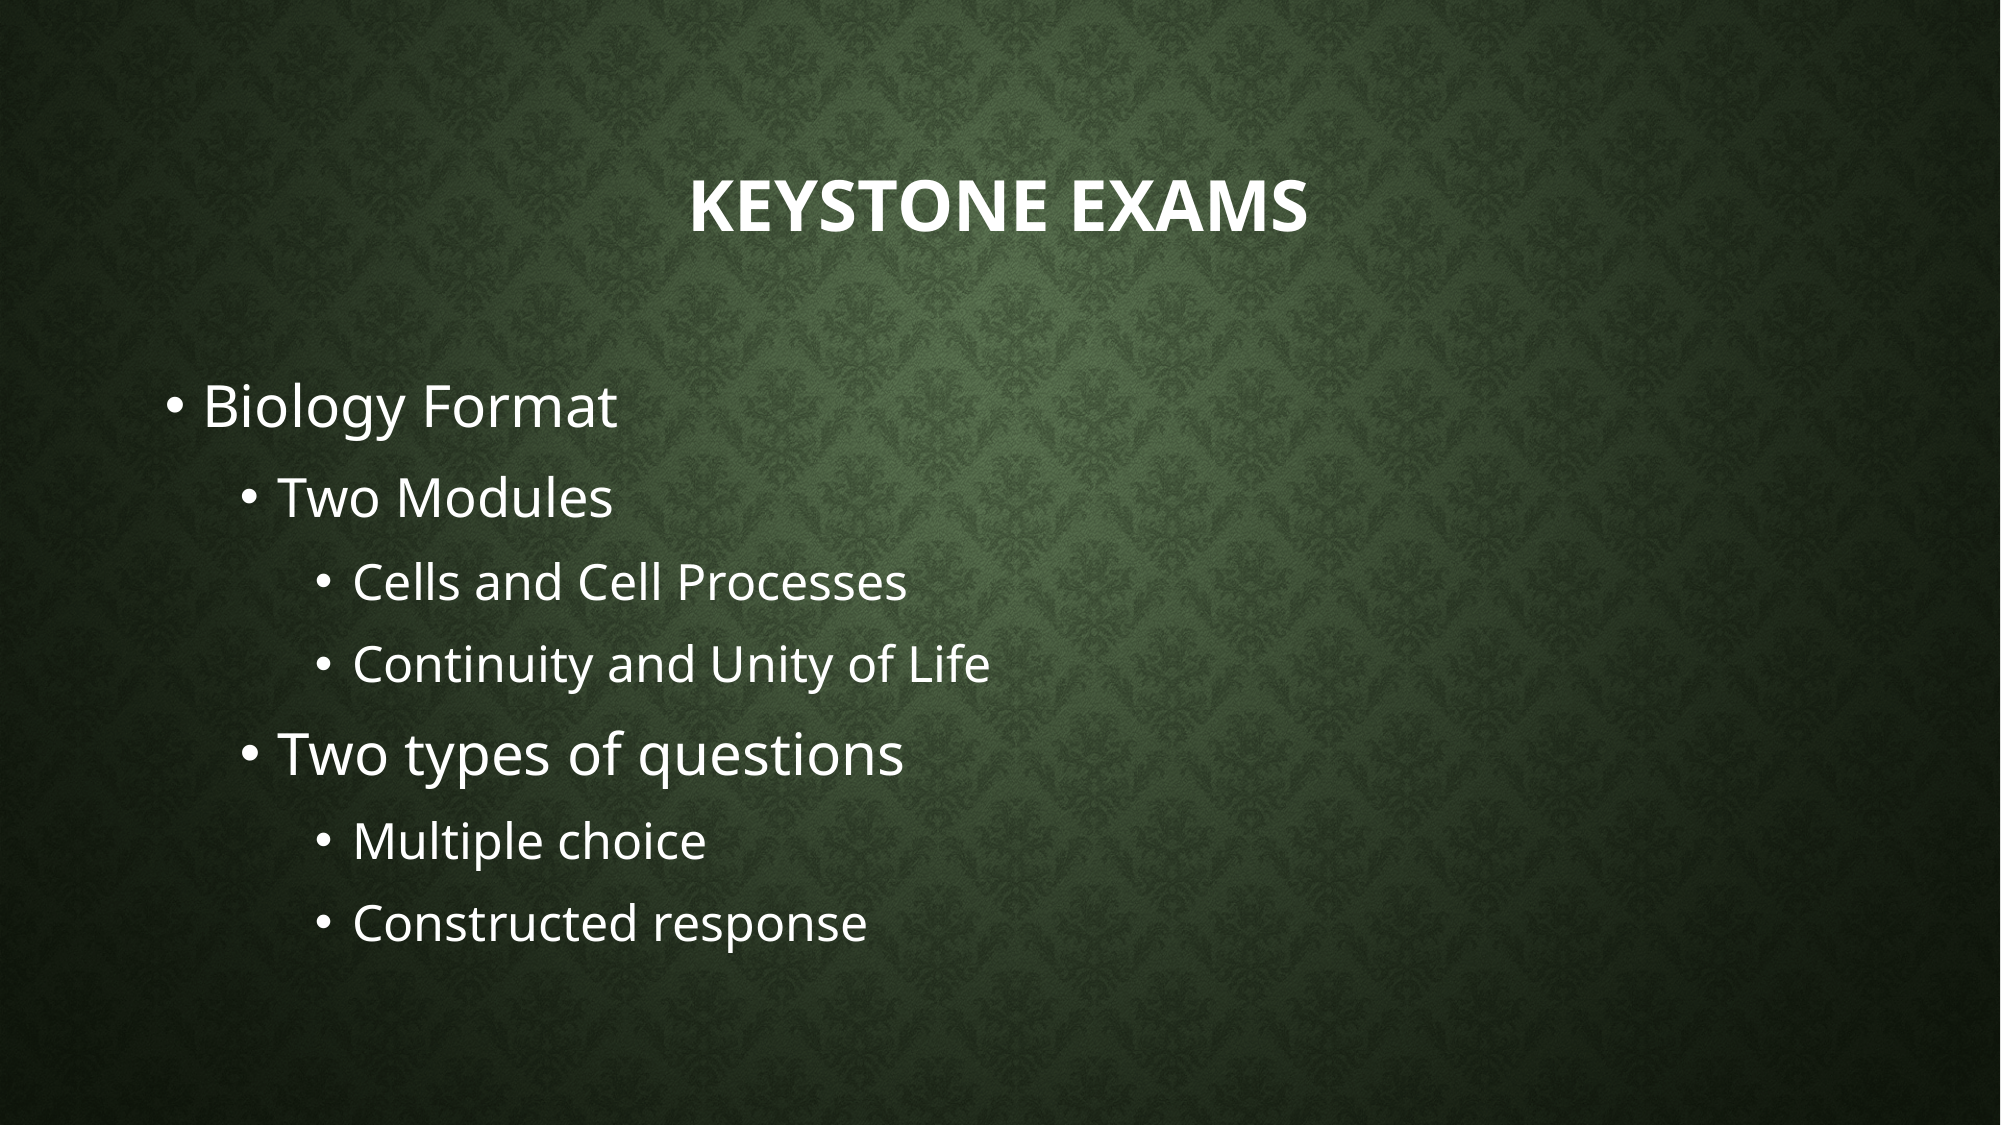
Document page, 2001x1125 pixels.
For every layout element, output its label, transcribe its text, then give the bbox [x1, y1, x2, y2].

title Keystone exams [149, 99, 1849, 318]
list Biology Format Two Modules Cells and Cell Processes Continuity and Unity of Life Two types of questions Multiple choice Constructed response [149, 348, 1849, 1000]
